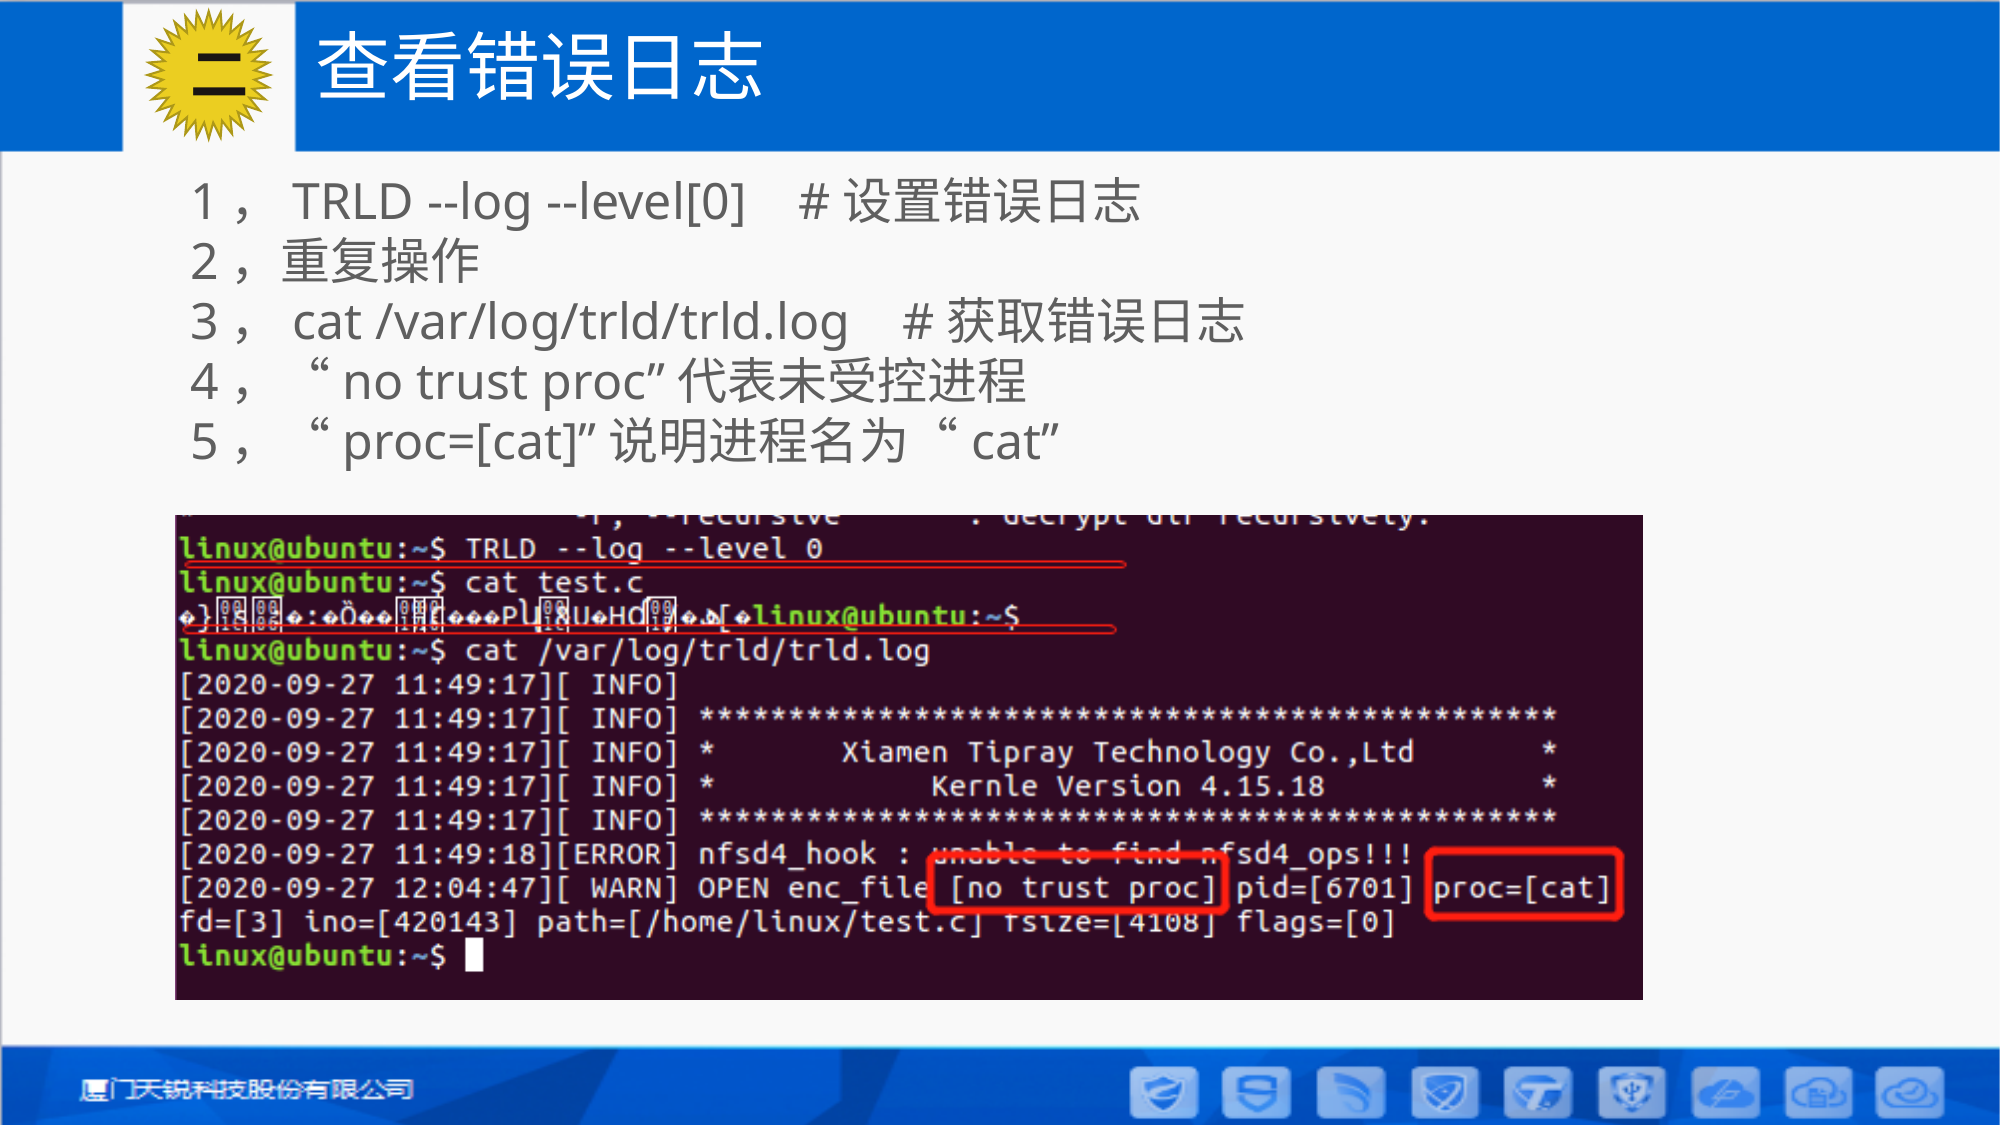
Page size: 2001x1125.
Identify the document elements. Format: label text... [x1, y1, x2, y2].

picture [0, 0, 2000, 1125]
title 查看错误日志 [300, 0, 2000, 146]
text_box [147, 11, 270, 139]
text_box 1，TRLD --log --level[0] #设置错误日志 2，重复操作 3，cat /var/log/trld/trld.log #获取错误日志 4，“no trust proc”代表未受控进程 5，“proc=[cat]”说明进程名为“cat” [175, 162, 1448, 477]
